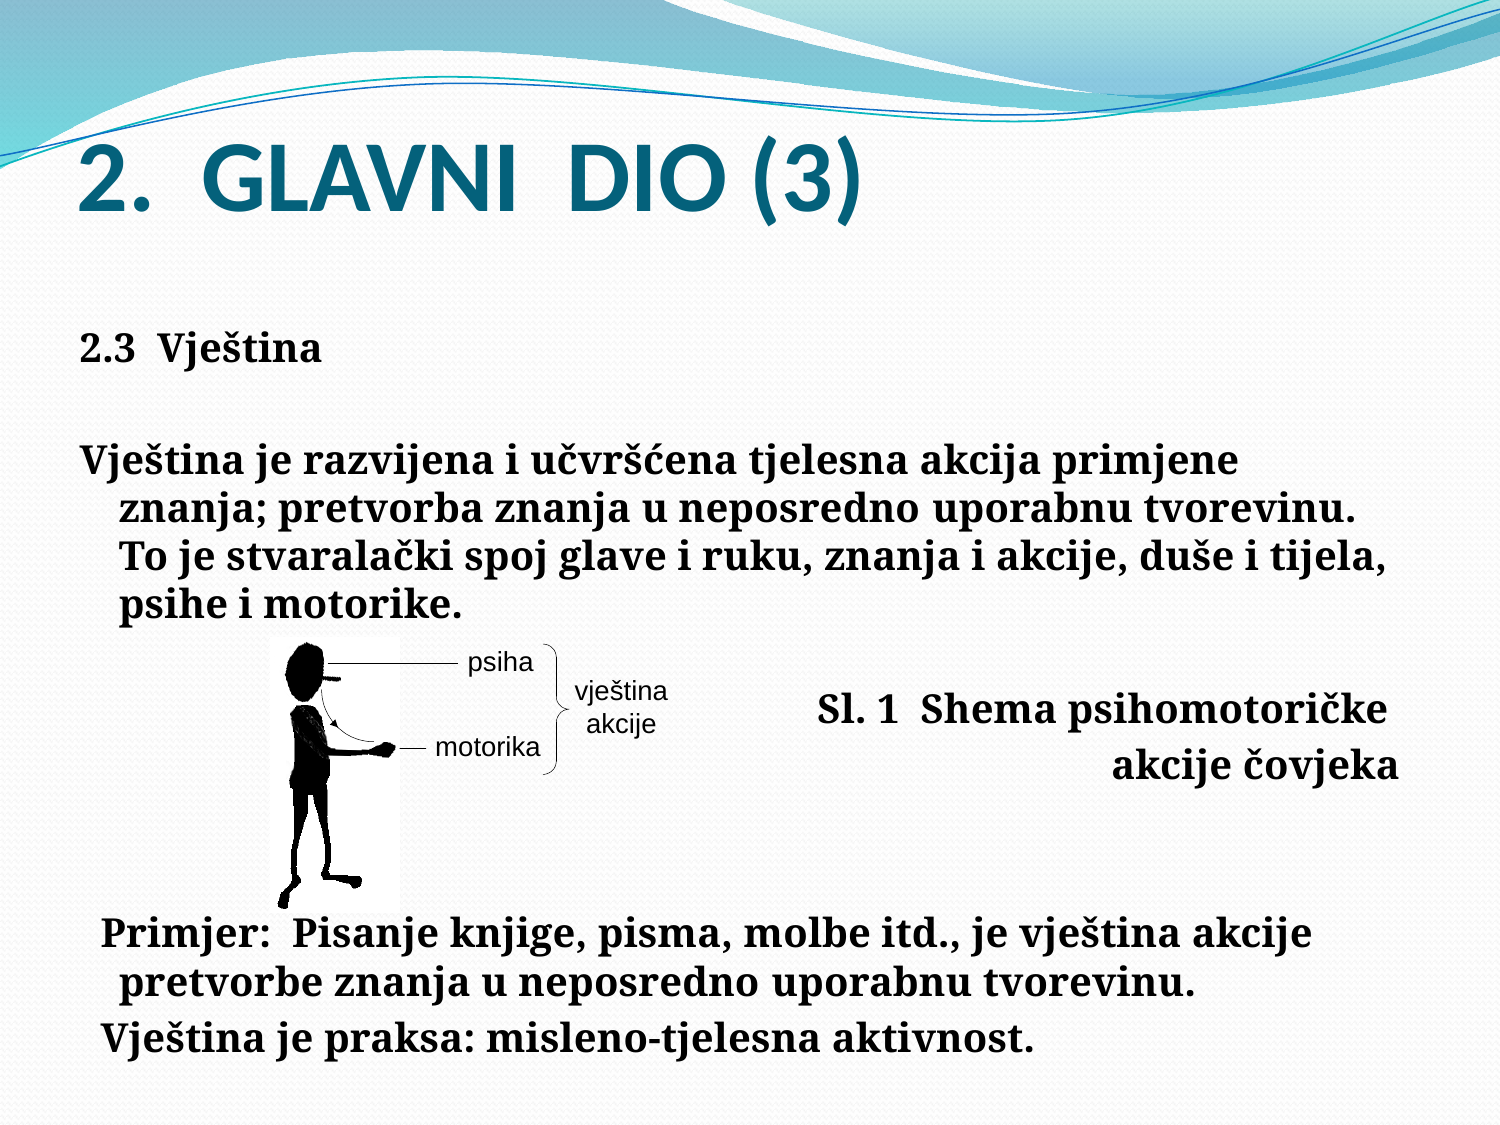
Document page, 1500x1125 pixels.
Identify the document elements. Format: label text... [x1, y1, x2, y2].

title 2. GLAVNI DIO (3) [76, 101, 1427, 232]
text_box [265, 633, 692, 917]
table_cell vještine [258, 634, 698, 929]
list 2.3 Vještina Vještina je razvijena i učvršćena tjelesna akcija primjene znanja; pretvorba znanja u neposredno uporabnu tvorevinu. To je stvaralački spoj glave i ruku, znanja i akcije, duše i tijela, psihe i motorike. Sl. 1 Shema psihomotoričke akcije čovjeka Primjer: Pisanje knjige, pisma, molbe itd., je vještina akcije pretvorbe znanja u neposredno uporabnu tvorevinu. Vještina je praksa: misleno-tjelesna aktivnost. [64, 314, 1415, 1080]
